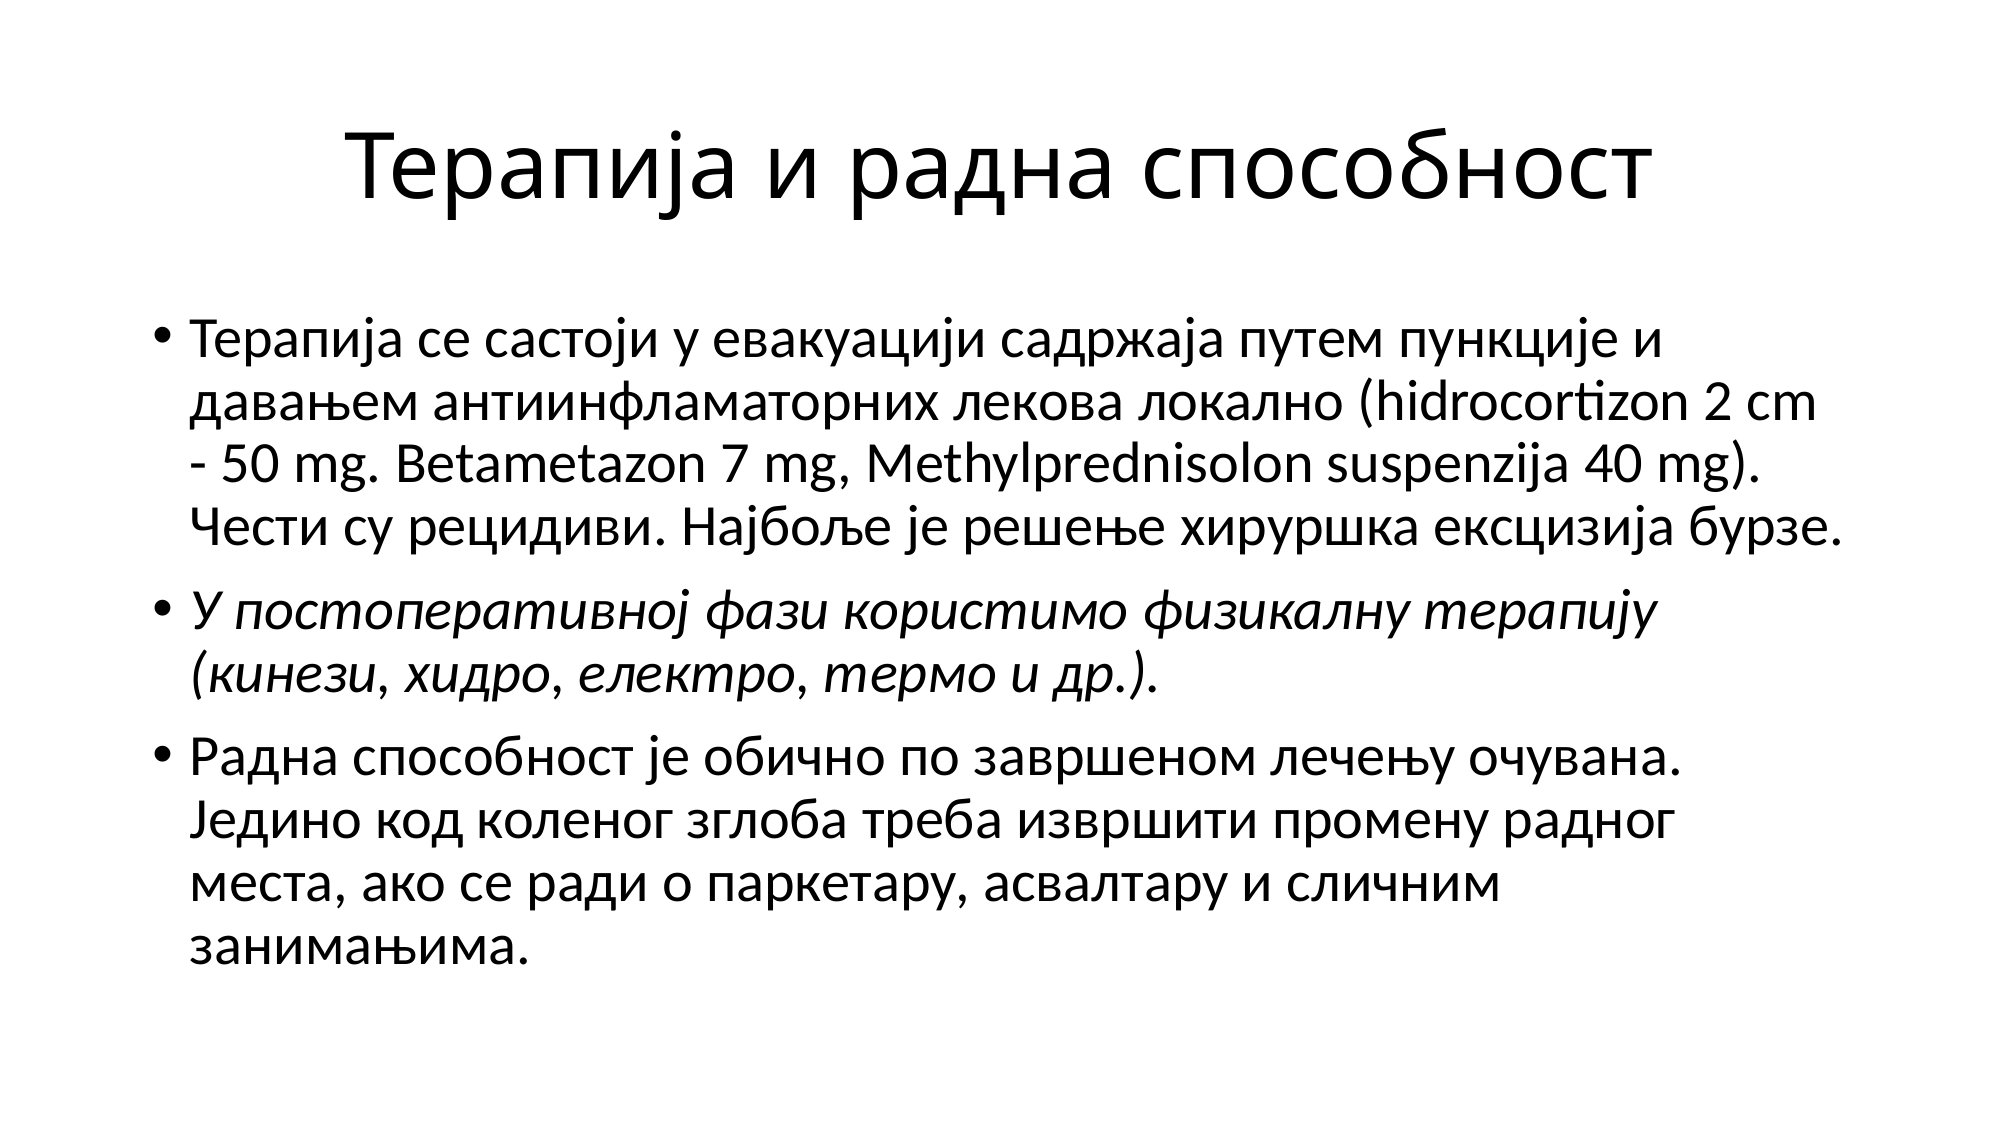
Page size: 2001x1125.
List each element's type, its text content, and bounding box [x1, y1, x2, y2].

title Терапија и радна способност [137, 59, 1863, 278]
list Терапија се састоји у евакуацији садржаја путем пункције и давањем антиинфламаторних лекова локално (hidrocortizon 2 cm - 50 mg. Betametazon 7 mg, Methylprednisolon suspenzija 40 mg). Чести су рецидиви. Најбоље је решење хируршка ексцизија бурзе. У постоперативној фази користимо физикалну терапију (кинези, хидро, електро, термо и др.). Радна способност је обично по завршеном лечењу очувана. Једино код коленог зглоба треба извршити промену радног места, ако се ради о паркетару, асвалтару и сличним занимањима. [137, 299, 1863, 1014]
